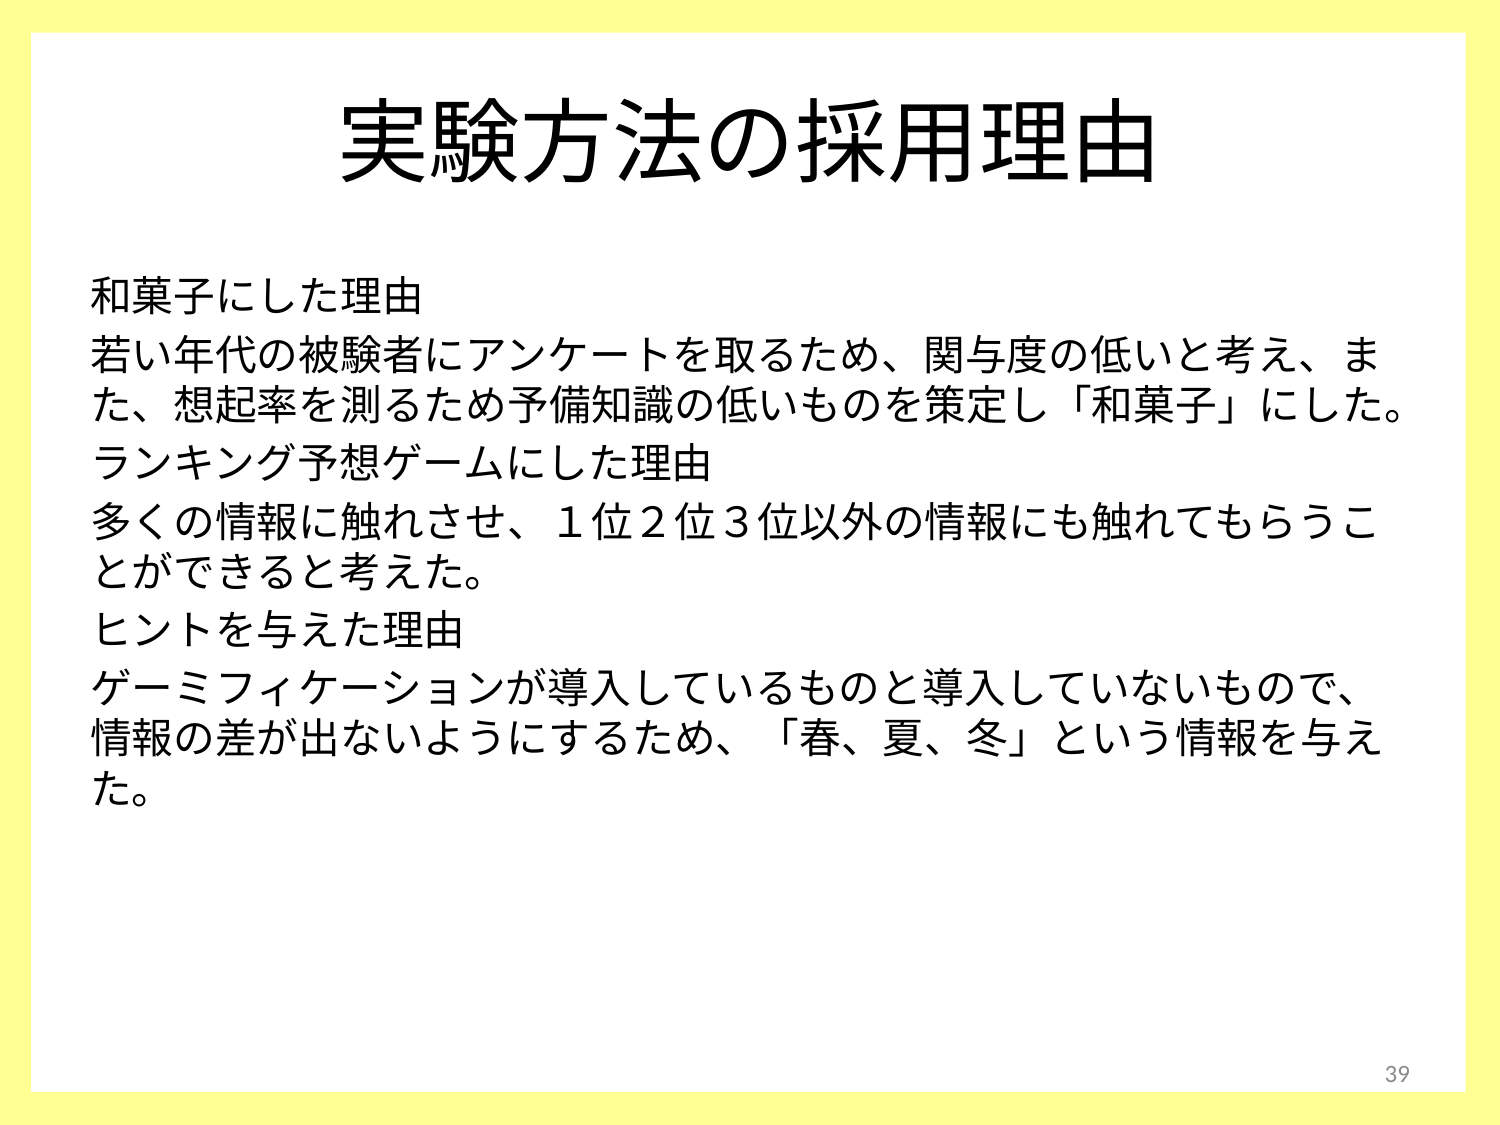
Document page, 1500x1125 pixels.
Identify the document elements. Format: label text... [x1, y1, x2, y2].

text_box [0, 35, 1464, 1125]
text_box [0, 0, 1500, 1125]
list 和菓子にした理由 若い年代の被験者にアンケートを取るため、関与度の低いと考え、また、想起率を測るため予備知識の低いものを策定し「和菓子」にした。 ランキング予想ゲームにした理由 多くの情報に触れさせ、１位２位３位以外の情報にも触れてもらうことができると考えた。 ヒントを与えた理由 ゲーミフィケーションが導入しているものと導入していないもので、情報の差が出ないようにするため、「春、夏、冬」という情報を与えた。 [75, 262, 1425, 1005]
slide_number 39 [1074, 1042, 1425, 1090]
title 実験方法の採用理由 [75, 45, 1425, 233]
